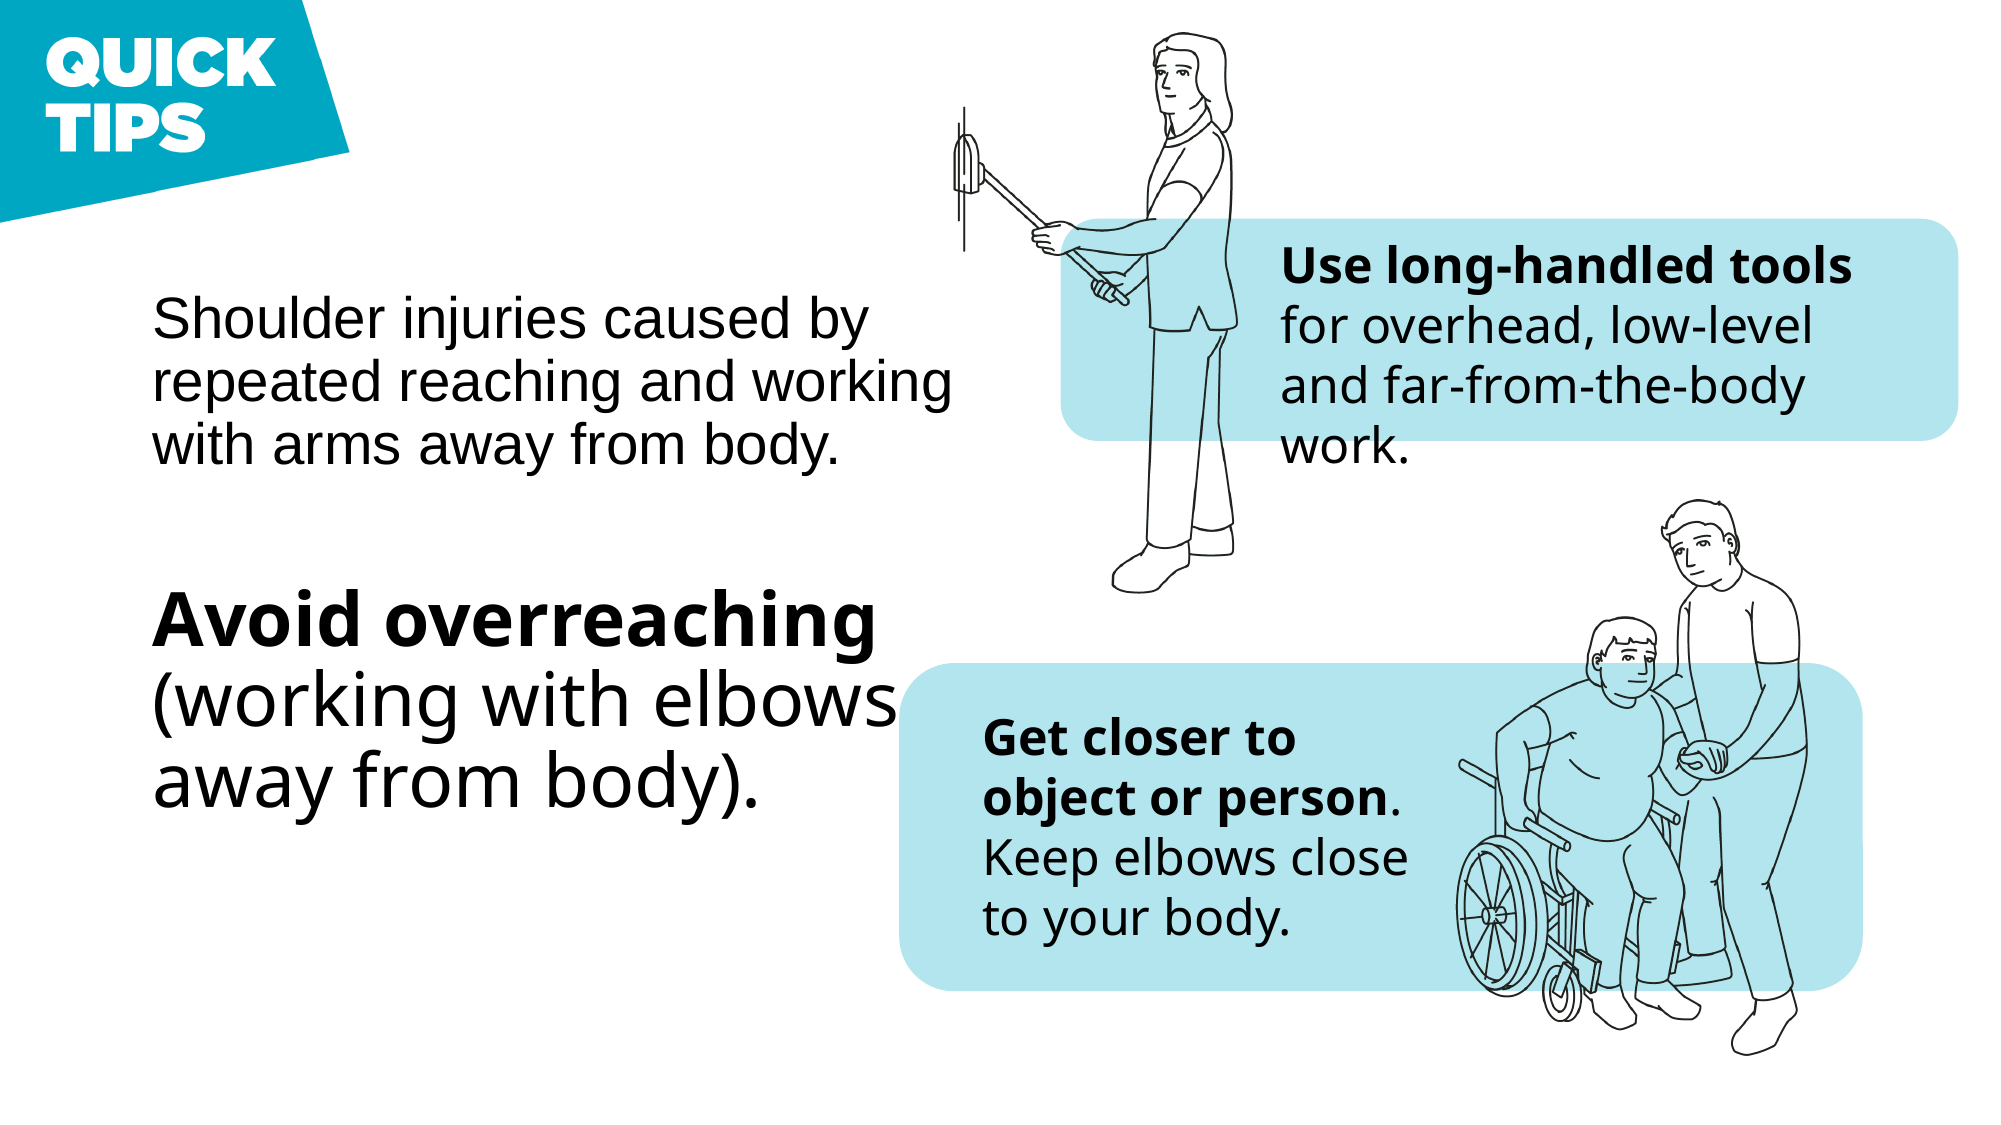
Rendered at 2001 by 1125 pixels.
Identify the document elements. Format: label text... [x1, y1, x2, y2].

picture [1454, 498, 1809, 1065]
text_box [984, 661, 1454, 993]
text_box Shoulder injuries caused by repeated reaching and working with arms away from body. Avoid overreaching (working with elbows away from body). [137, 280, 984, 1064]
text_box [1238, 217, 1945, 443]
picture [953, 32, 1238, 595]
text_box Use long-handled tools for overhead, low-level and far-from-the-body work. [1265, 225, 1959, 526]
picture [0, 0, 351, 224]
text_box Get closer to object or person. Keep elbows close to your body. [984, 697, 1431, 953]
text_box [1809, 661, 1865, 993]
